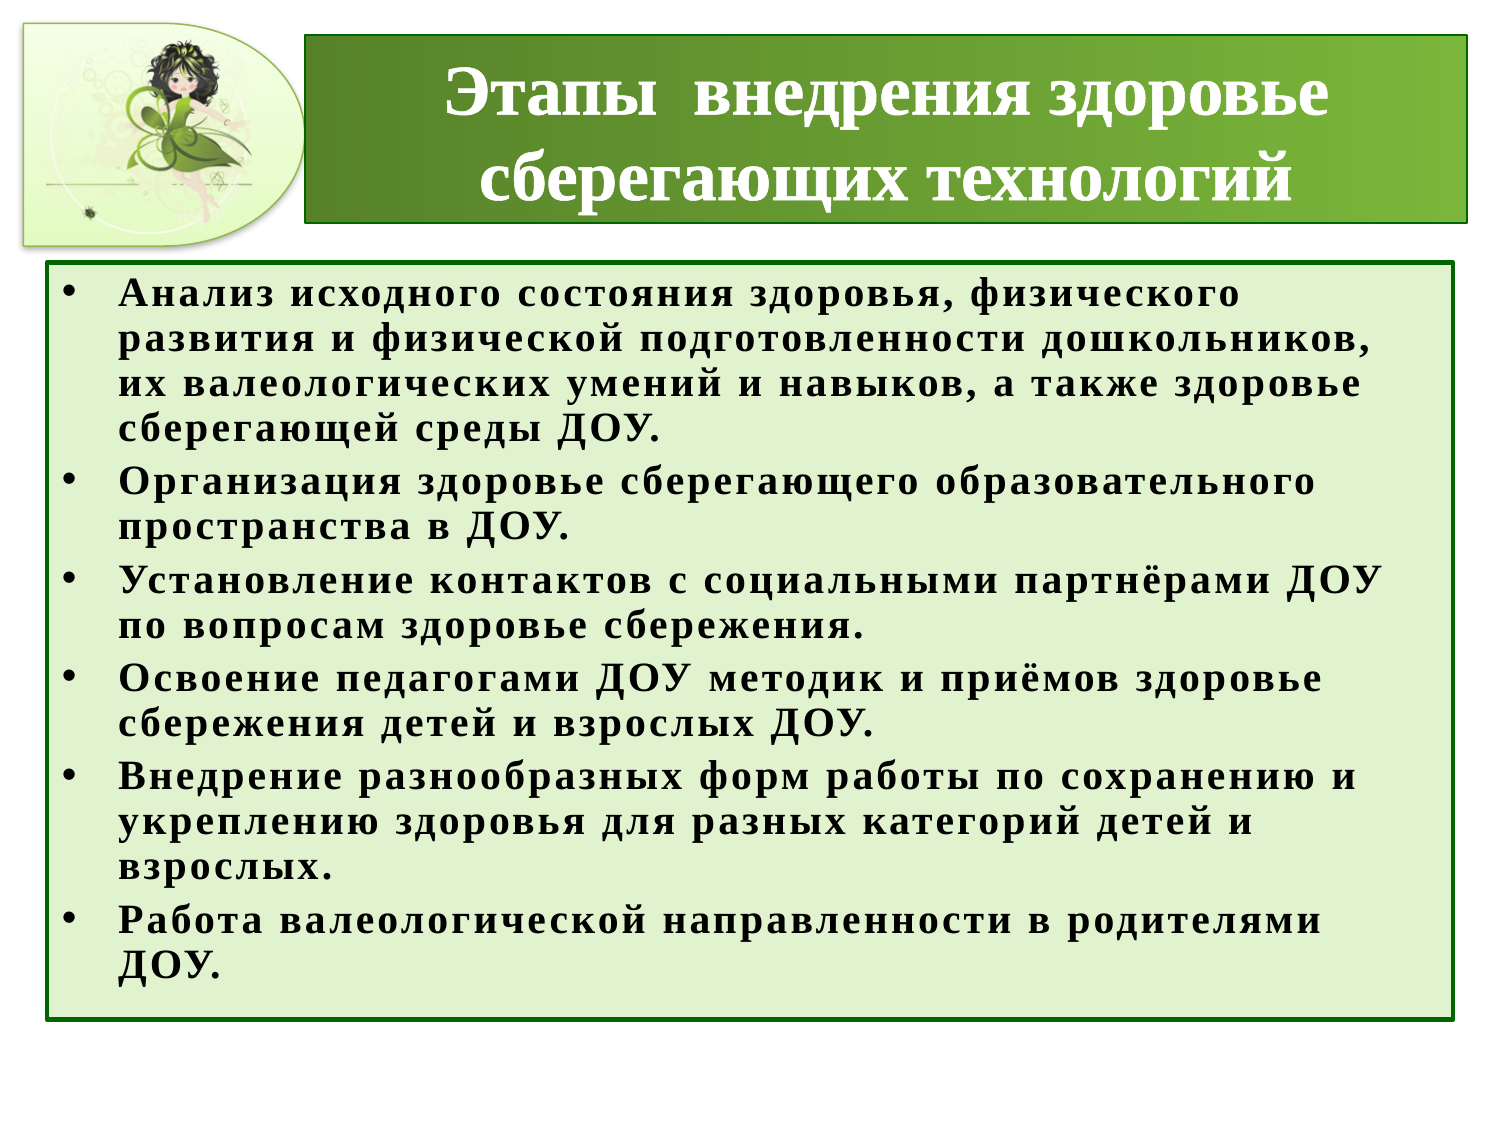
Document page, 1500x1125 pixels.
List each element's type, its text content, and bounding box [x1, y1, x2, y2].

title Этапы внедрения здоровье сберегающих технологий [304, 34, 1468, 224]
list Анализ исходного состояния здоровья, физического развития и физической подготовленности дошкольников, их валеологических умений и навыков, а также здоровье сберегающей среды ДОУ. Организация здоровье сберегающего образовательного пространства в ДОУ. Установление контактов с социальными партнёрами ДОУ по вопросам здоровье сбережения. Освоение педагогами ДОУ методик и приёмов здоровье сбережения детей и взрослых ДОУ. Внедрение разнообразных форм работы по сохранению и укреплению здоровья для разных категорий детей и взрослых. Работа валеологической направленности в родителями ДОУ. [46, 261, 1454, 1021]
picture [46, 35, 252, 234]
